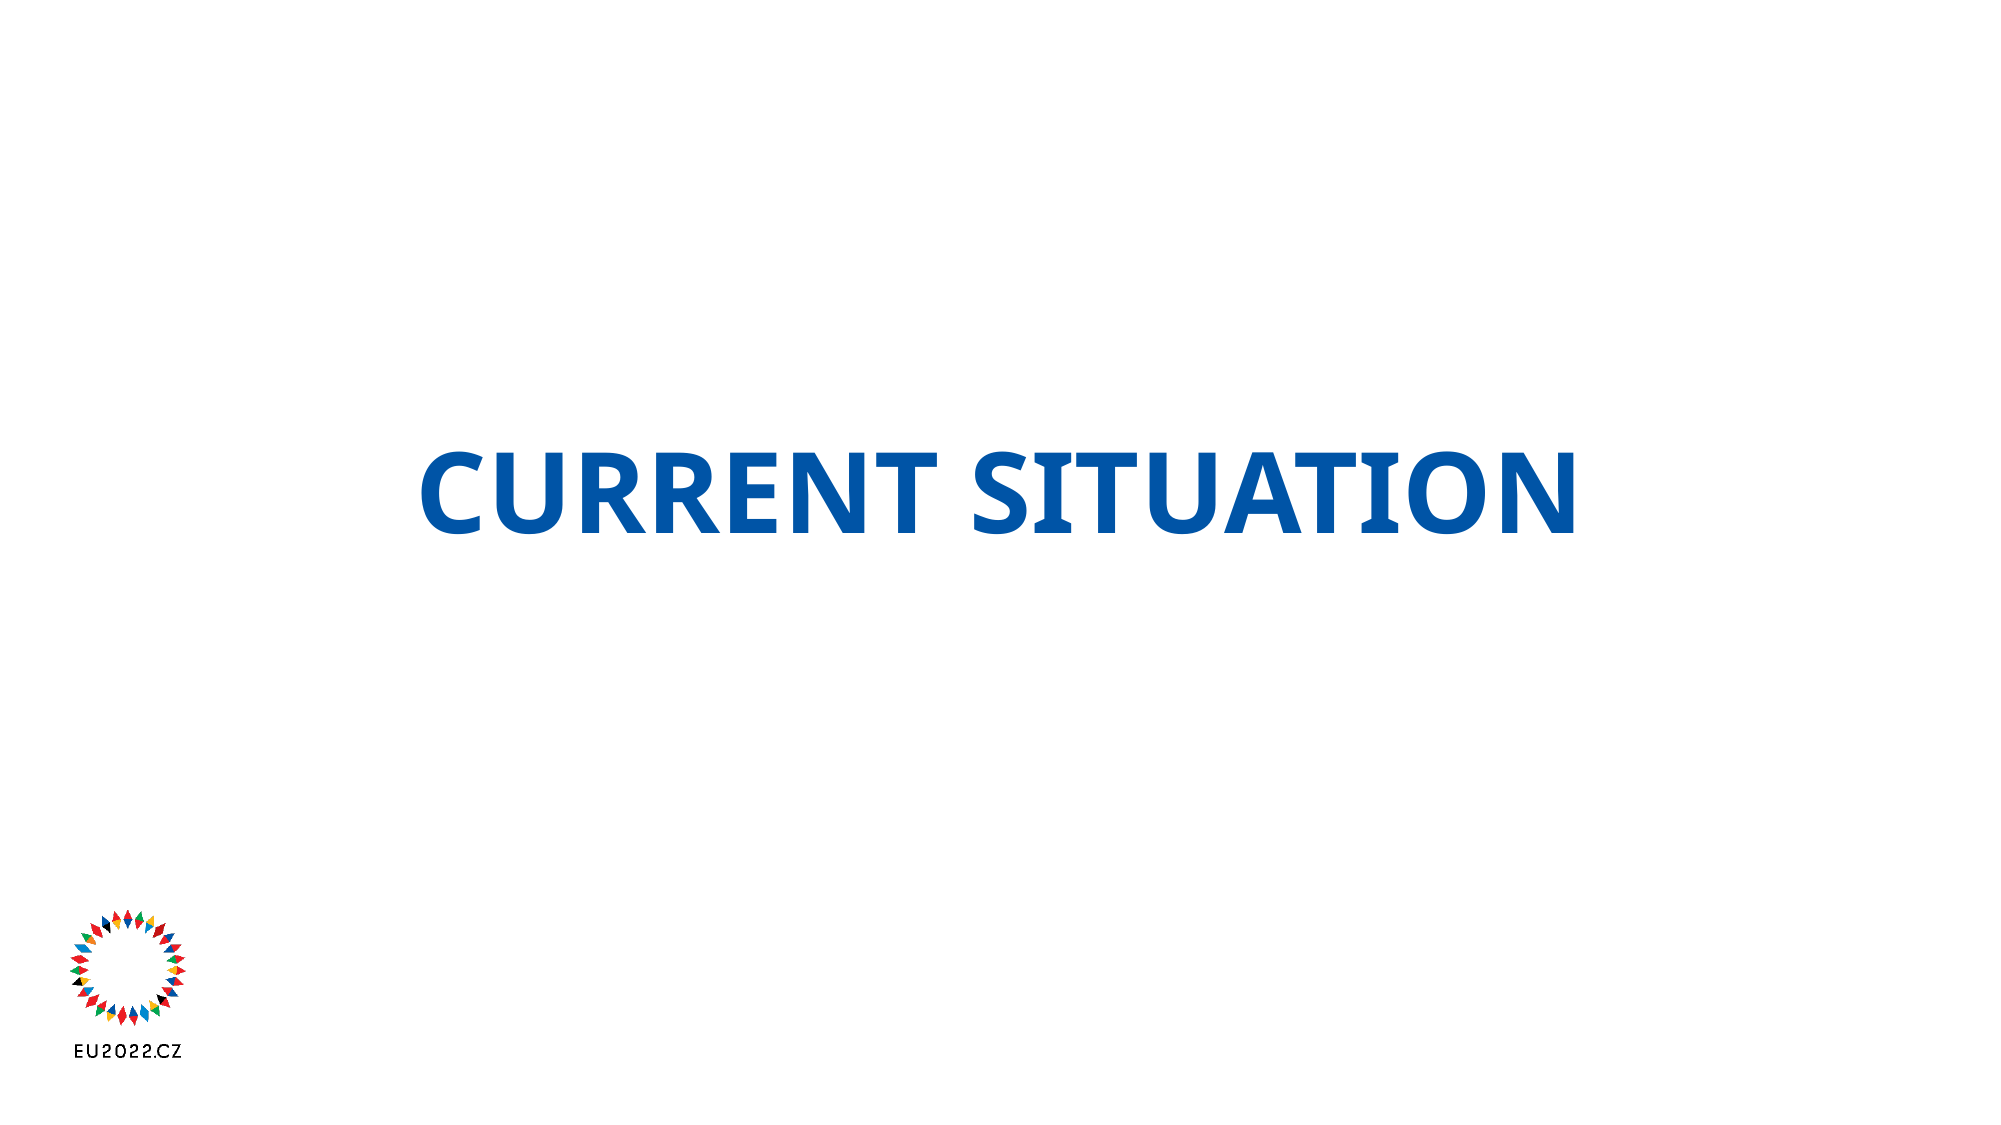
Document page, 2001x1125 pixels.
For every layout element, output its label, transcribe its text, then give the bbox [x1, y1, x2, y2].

picture [69, 909, 186, 1058]
title current situation [137, 387, 1863, 606]
